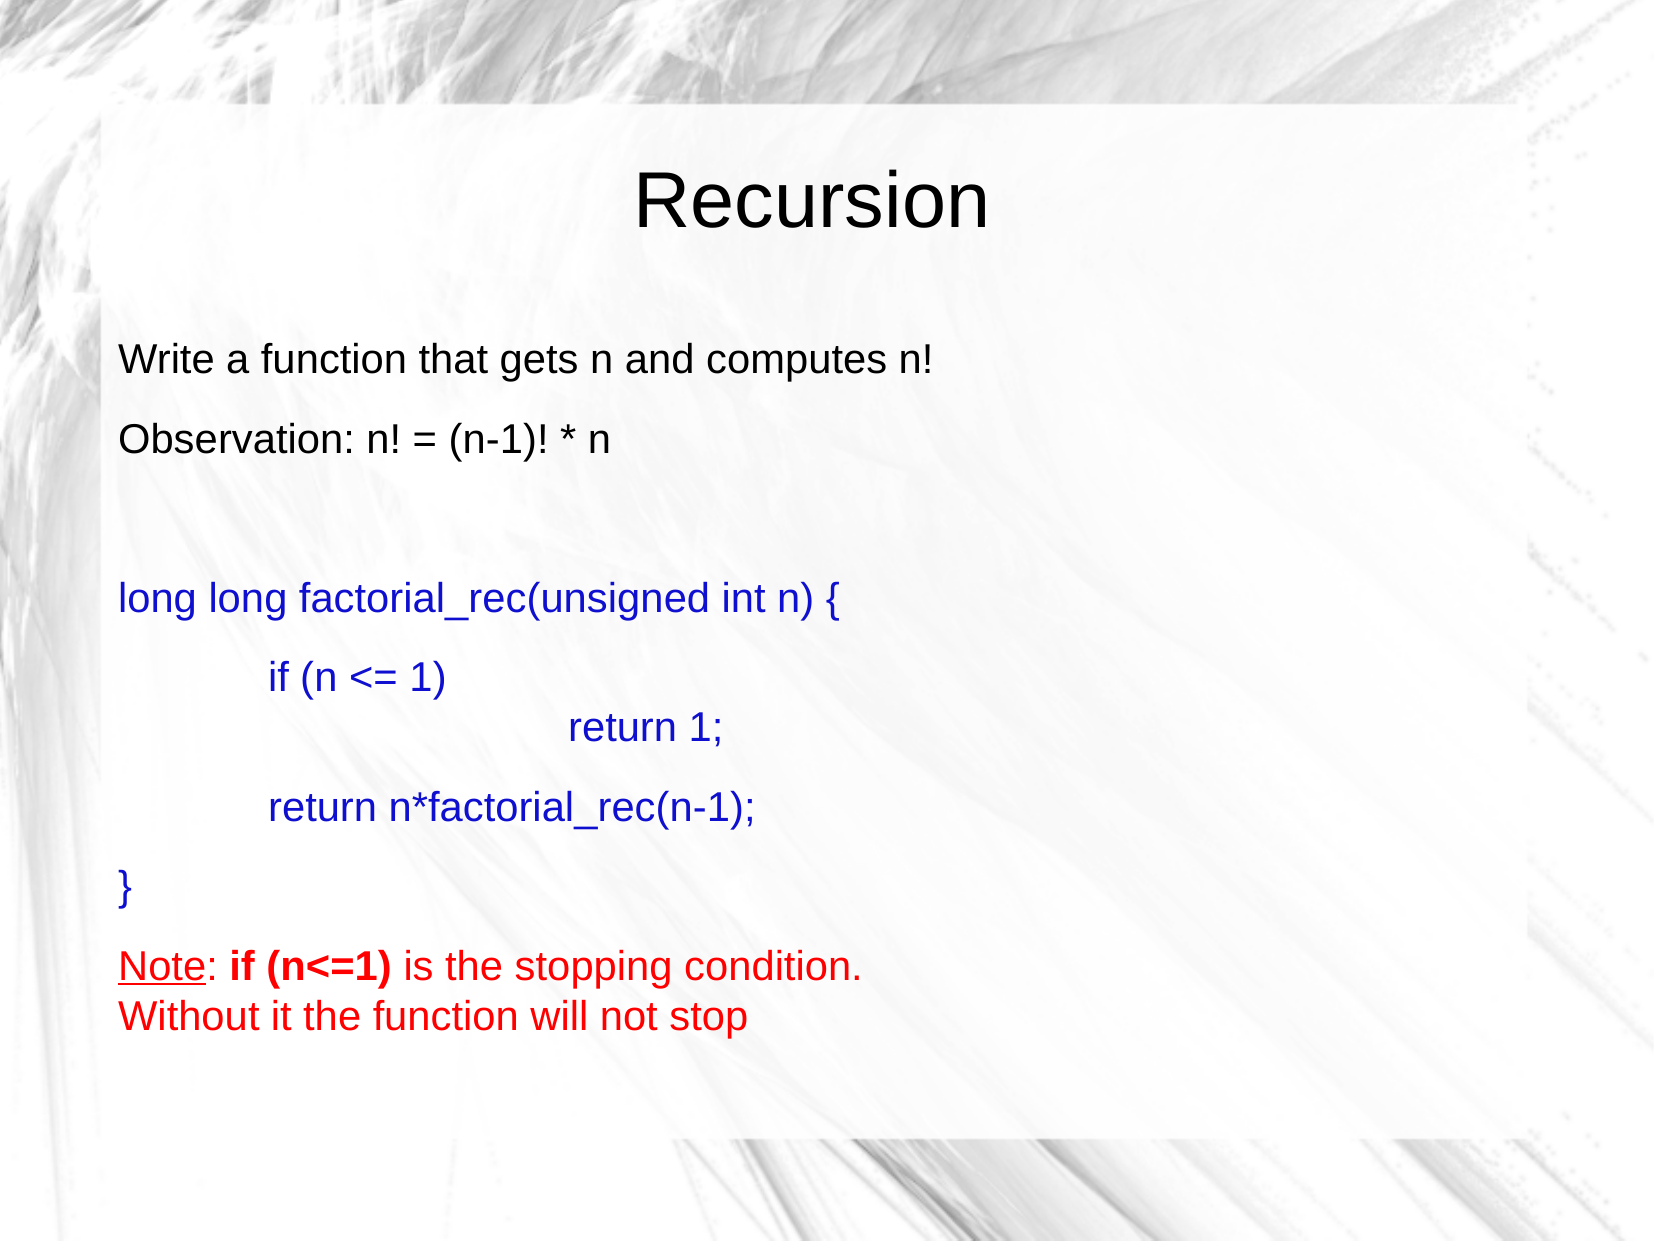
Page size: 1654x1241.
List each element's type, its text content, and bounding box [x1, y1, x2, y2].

list Write a function that gets n and computes n! Observation: n! = (n-1)! * n long long factorial_rec(unsigned int n) { if (n <= 1) return 1; return n*factorial_rec(n-1); } Note: if (n<=1) is the stopping condition. Without it the function will not stop [118, 332, 1571, 1121]
title Recursion [118, 93, 1506, 299]
picture [0, 0, 1654, 1241]
